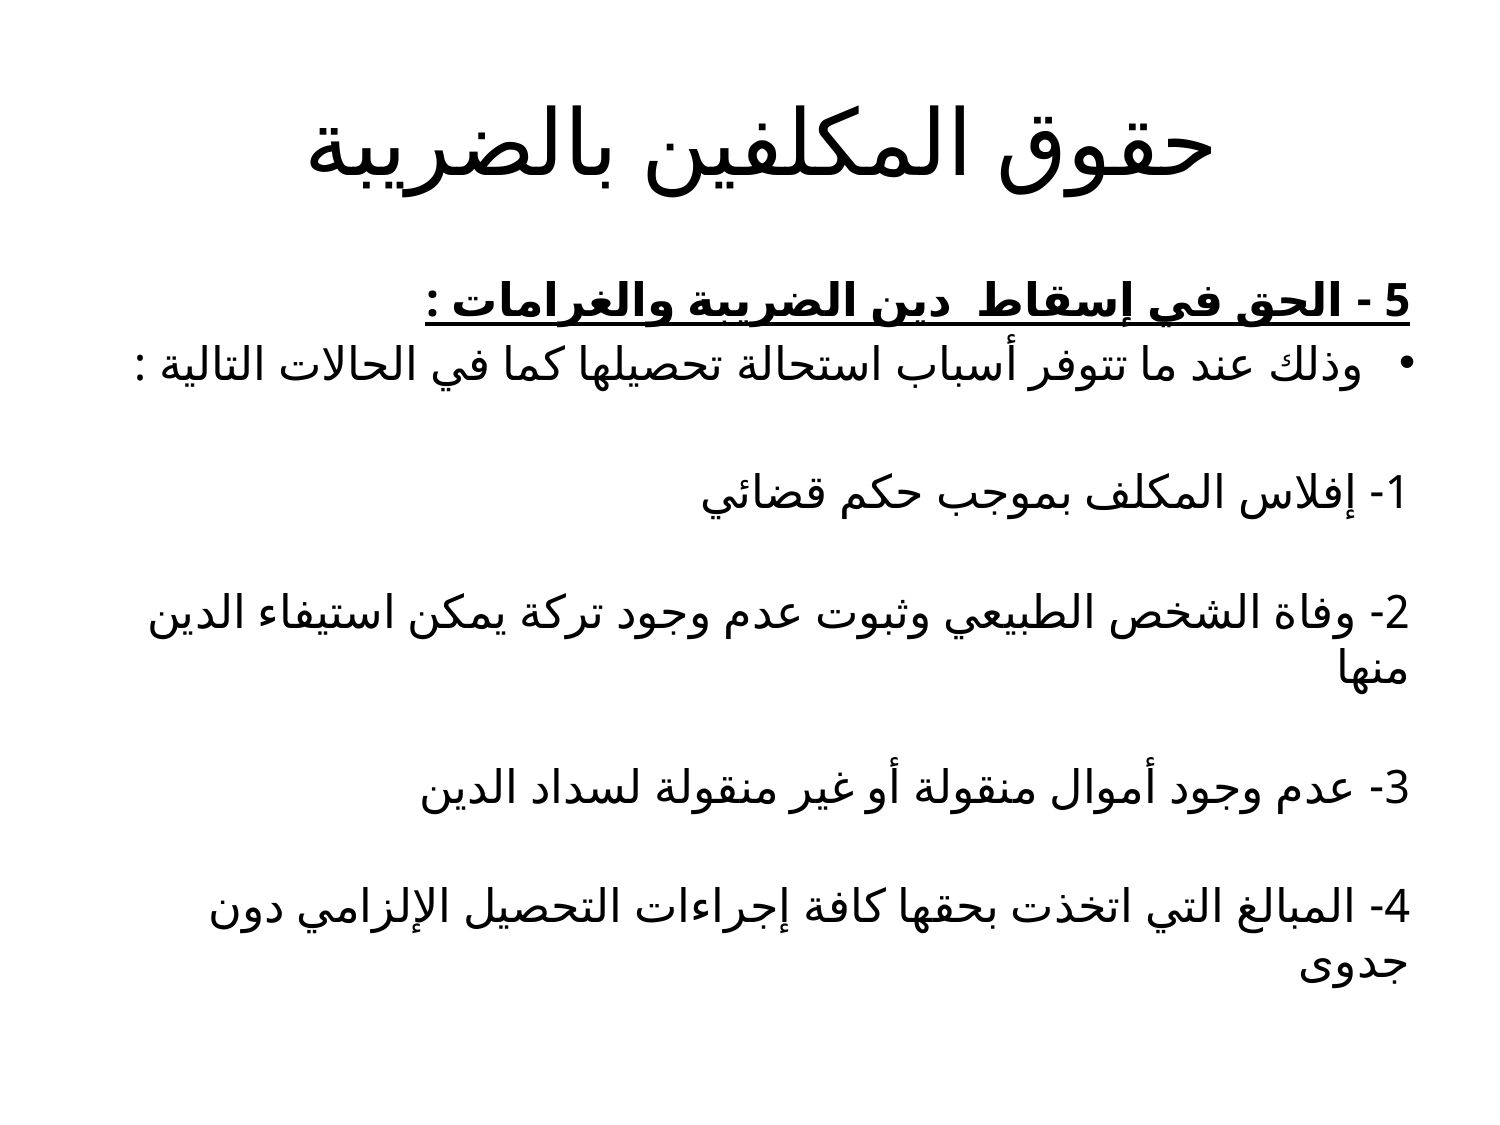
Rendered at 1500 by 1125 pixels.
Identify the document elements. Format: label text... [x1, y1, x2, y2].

list 5 - الحق في إسقاط دين الضريبة والغرامات : وذلك عند ما تتوفر أسباب استحالة تحصيلها كما في الحالات التالية : 1- إفلاس المكلف بموجب حكم قضائي 2- وفاة الشخص الطبيعي وثبوت عدم وجود تركة يمكن استيفاء الدين منها 3- عدم وجود أموال منقولة أو غير منقولة لسداد الدين 4- المبالغ التي اتخذت بحقها كافة إجراءات التحصيل الإلزامي دون جدوى [75, 262, 1425, 1005]
title حقوق المكلفين بالضريبة [75, 45, 1425, 233]
